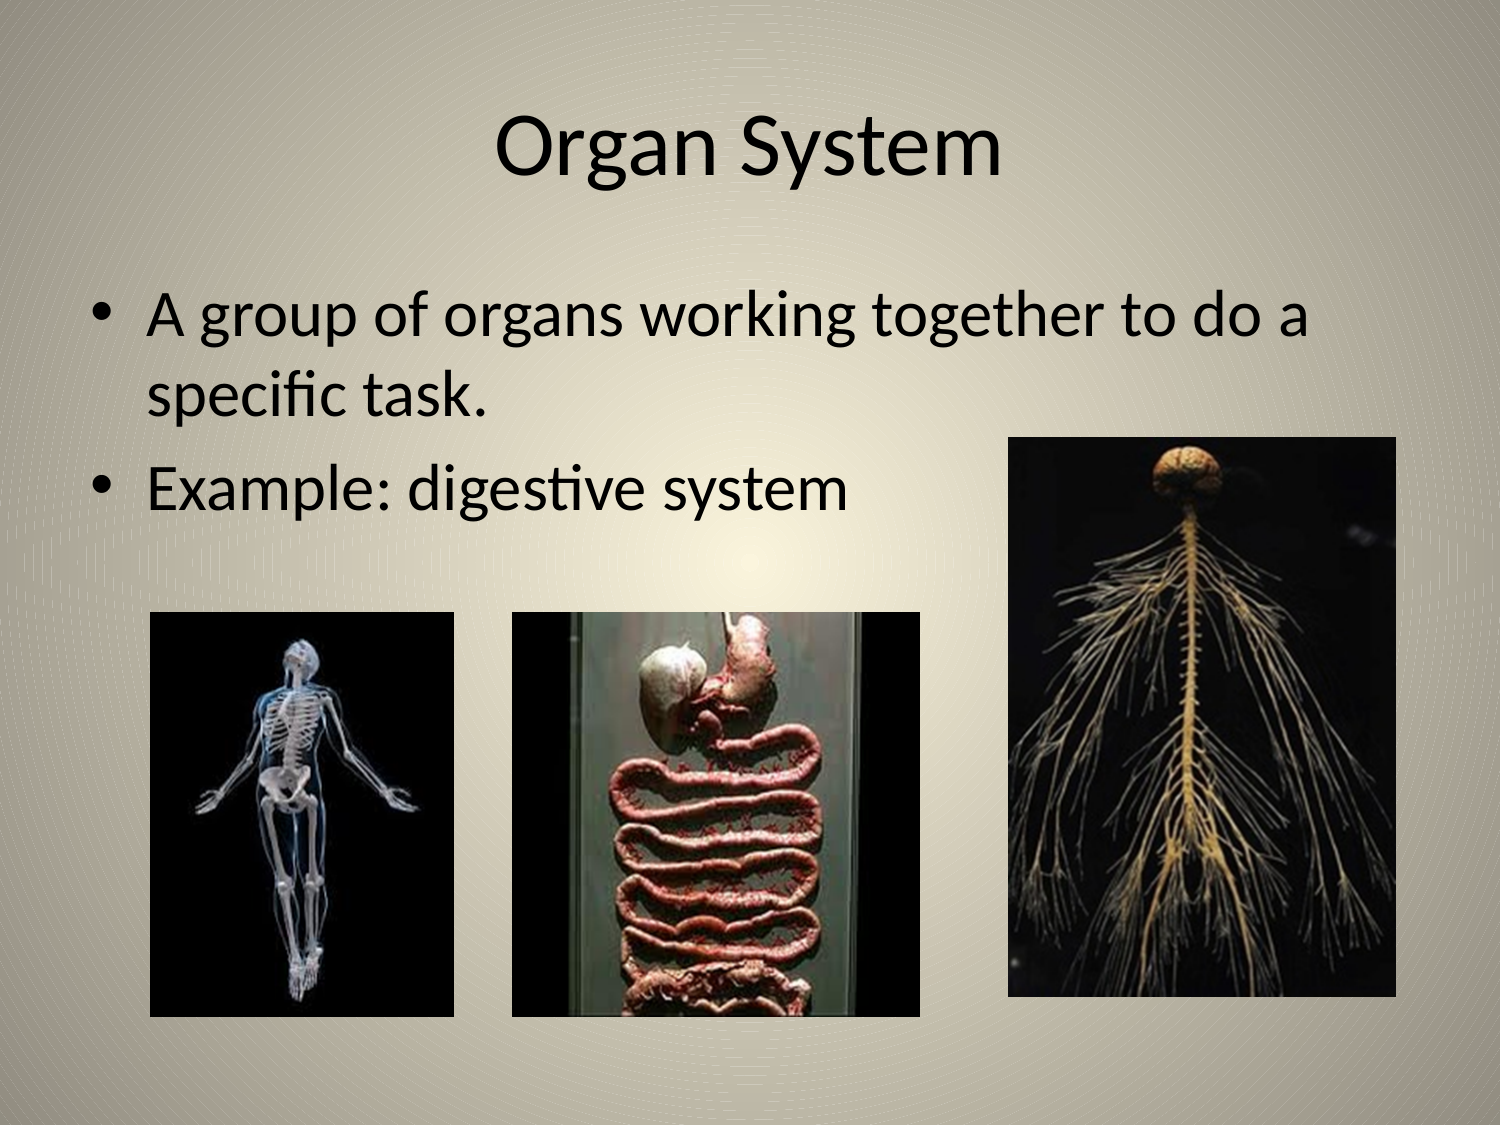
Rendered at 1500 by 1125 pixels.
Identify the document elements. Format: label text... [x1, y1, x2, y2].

picture [149, 612, 455, 1017]
list A group of organs working together to do a specific task. Example: digestive system [75, 262, 1425, 1005]
title Organ System [75, 45, 1425, 233]
picture [512, 612, 920, 1017]
picture [1008, 437, 1396, 997]
